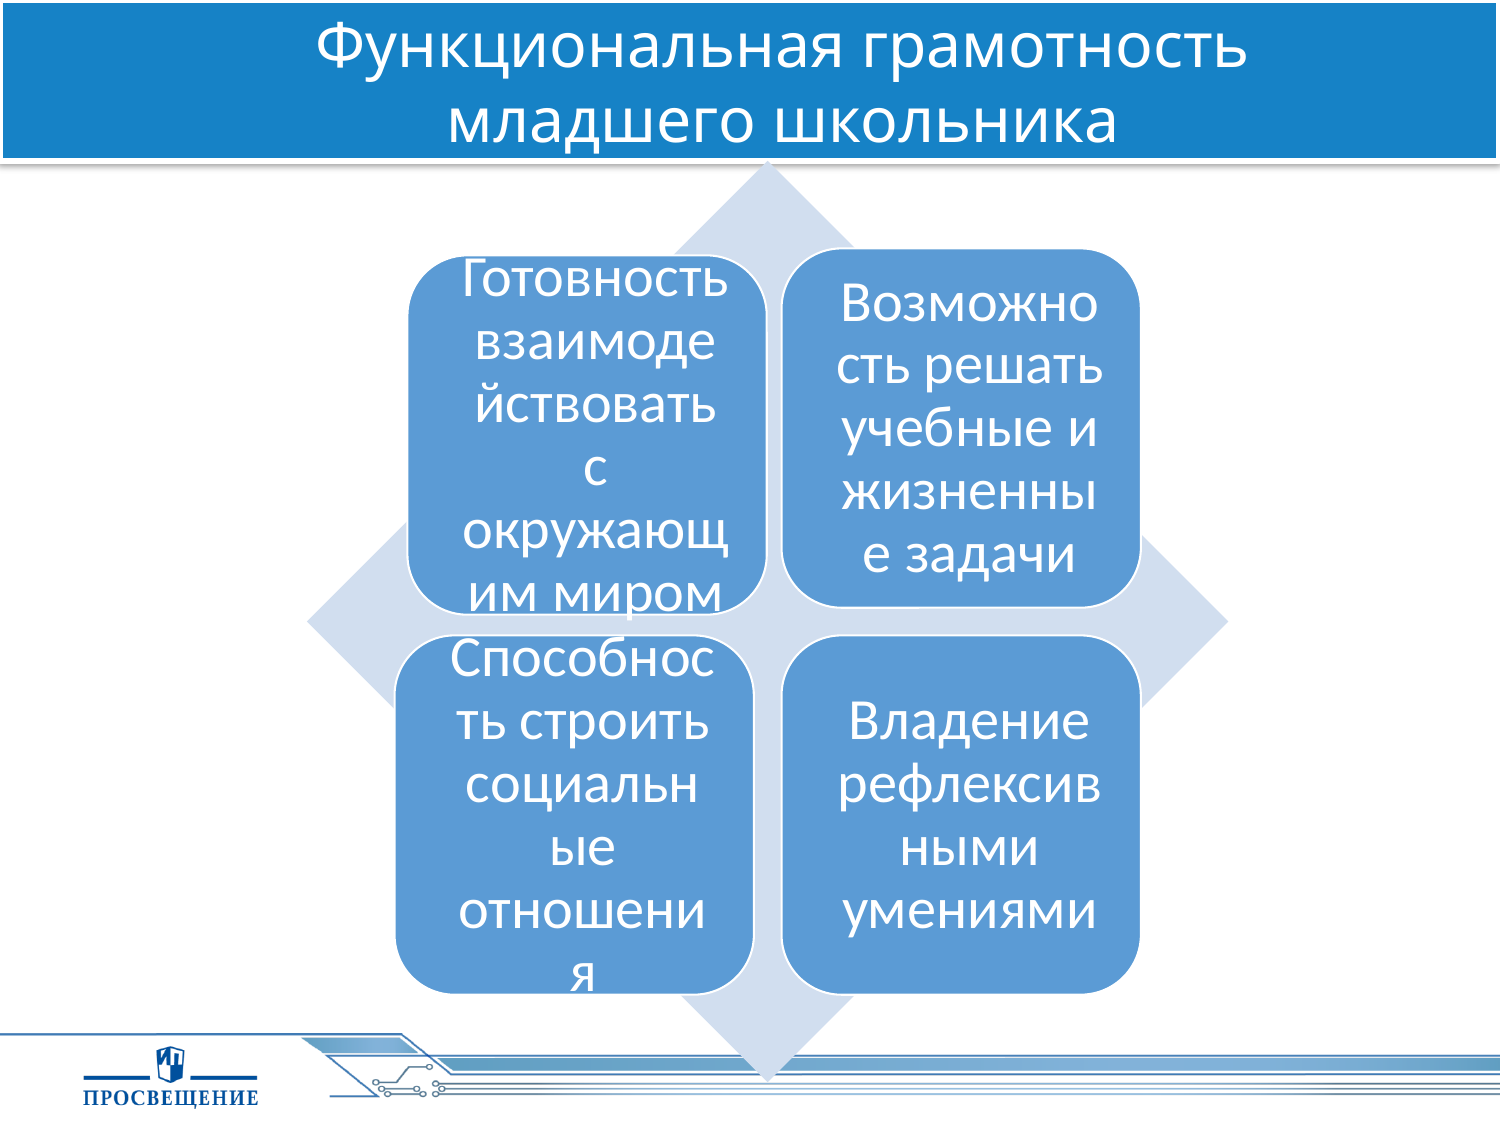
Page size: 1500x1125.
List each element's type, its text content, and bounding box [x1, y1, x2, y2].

picture [0, 1033, 1500, 1109]
text_box Функциональная грамотность младшего школьника [135, 0, 1447, 160]
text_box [64, 160, 1471, 1083]
